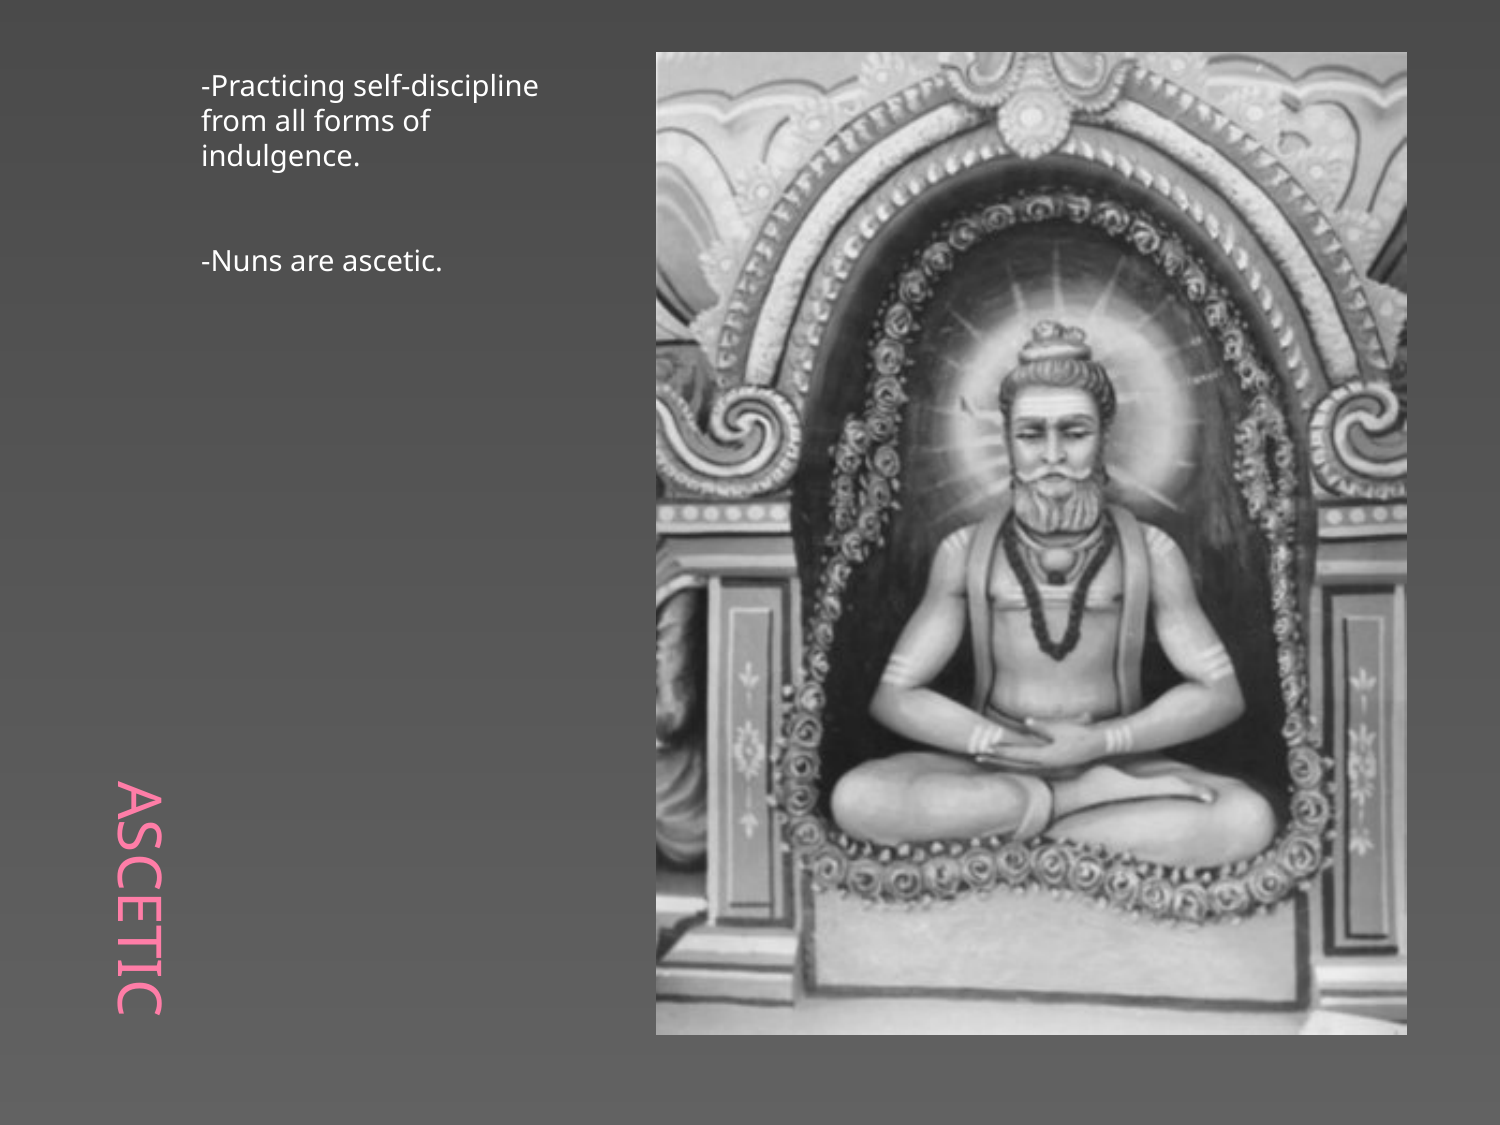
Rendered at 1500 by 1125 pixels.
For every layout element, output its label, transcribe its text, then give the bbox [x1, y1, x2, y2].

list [598, 52, 1465, 1036]
title Ascetic [36, 60, 186, 1036]
list -Practicing self-discipline from all forms of indulgence. -Nuns are ascetic. [186, 60, 587, 1036]
